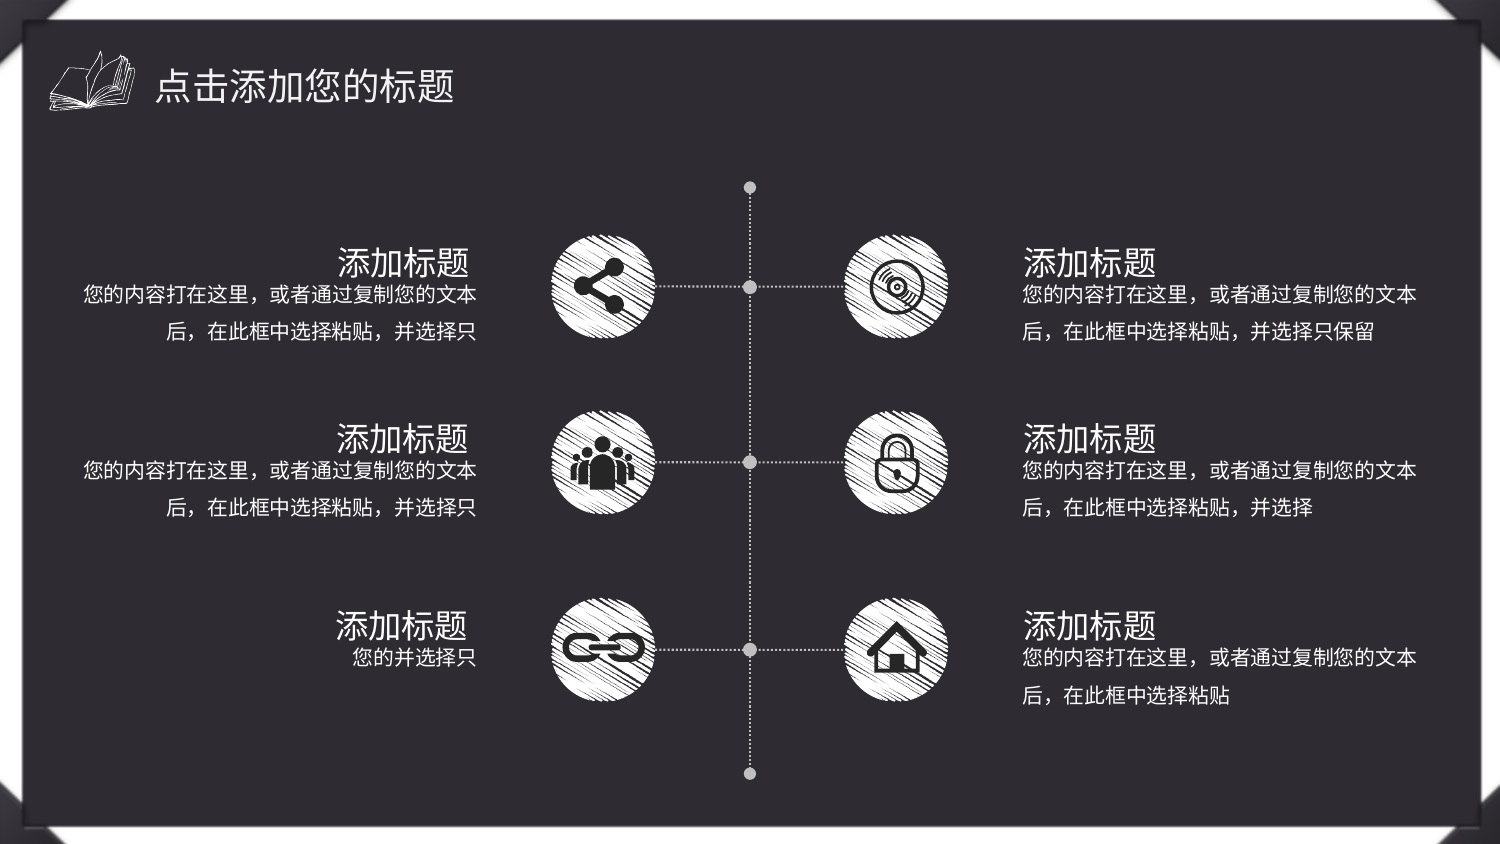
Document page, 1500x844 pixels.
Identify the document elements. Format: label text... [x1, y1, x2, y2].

text_box [842, 409, 950, 516]
text_box [574, 257, 624, 314]
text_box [58, 390, 493, 525]
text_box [1007, 215, 1442, 349]
text_box [49, 50, 136, 111]
text_box [867, 621, 927, 673]
text_box [612, 446, 624, 458]
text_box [1007, 578, 1442, 712]
text_box 点击添加您的标题 [139, 55, 513, 116]
text_box [842, 596, 950, 704]
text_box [742, 187, 757, 774]
text_box [581, 446, 593, 458]
text_box [549, 596, 657, 704]
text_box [58, 577, 493, 674]
text_box [549, 409, 657, 516]
picture [0, 0, 1500, 844]
text_box [624, 453, 633, 461]
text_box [1007, 390, 1442, 525]
text_box [570, 454, 635, 490]
text_box [549, 233, 657, 340]
text_box [842, 233, 950, 340]
text_box [572, 453, 580, 461]
text_box [594, 436, 611, 453]
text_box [869, 259, 925, 315]
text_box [58, 215, 493, 349]
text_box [562, 632, 645, 662]
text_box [874, 433, 920, 494]
